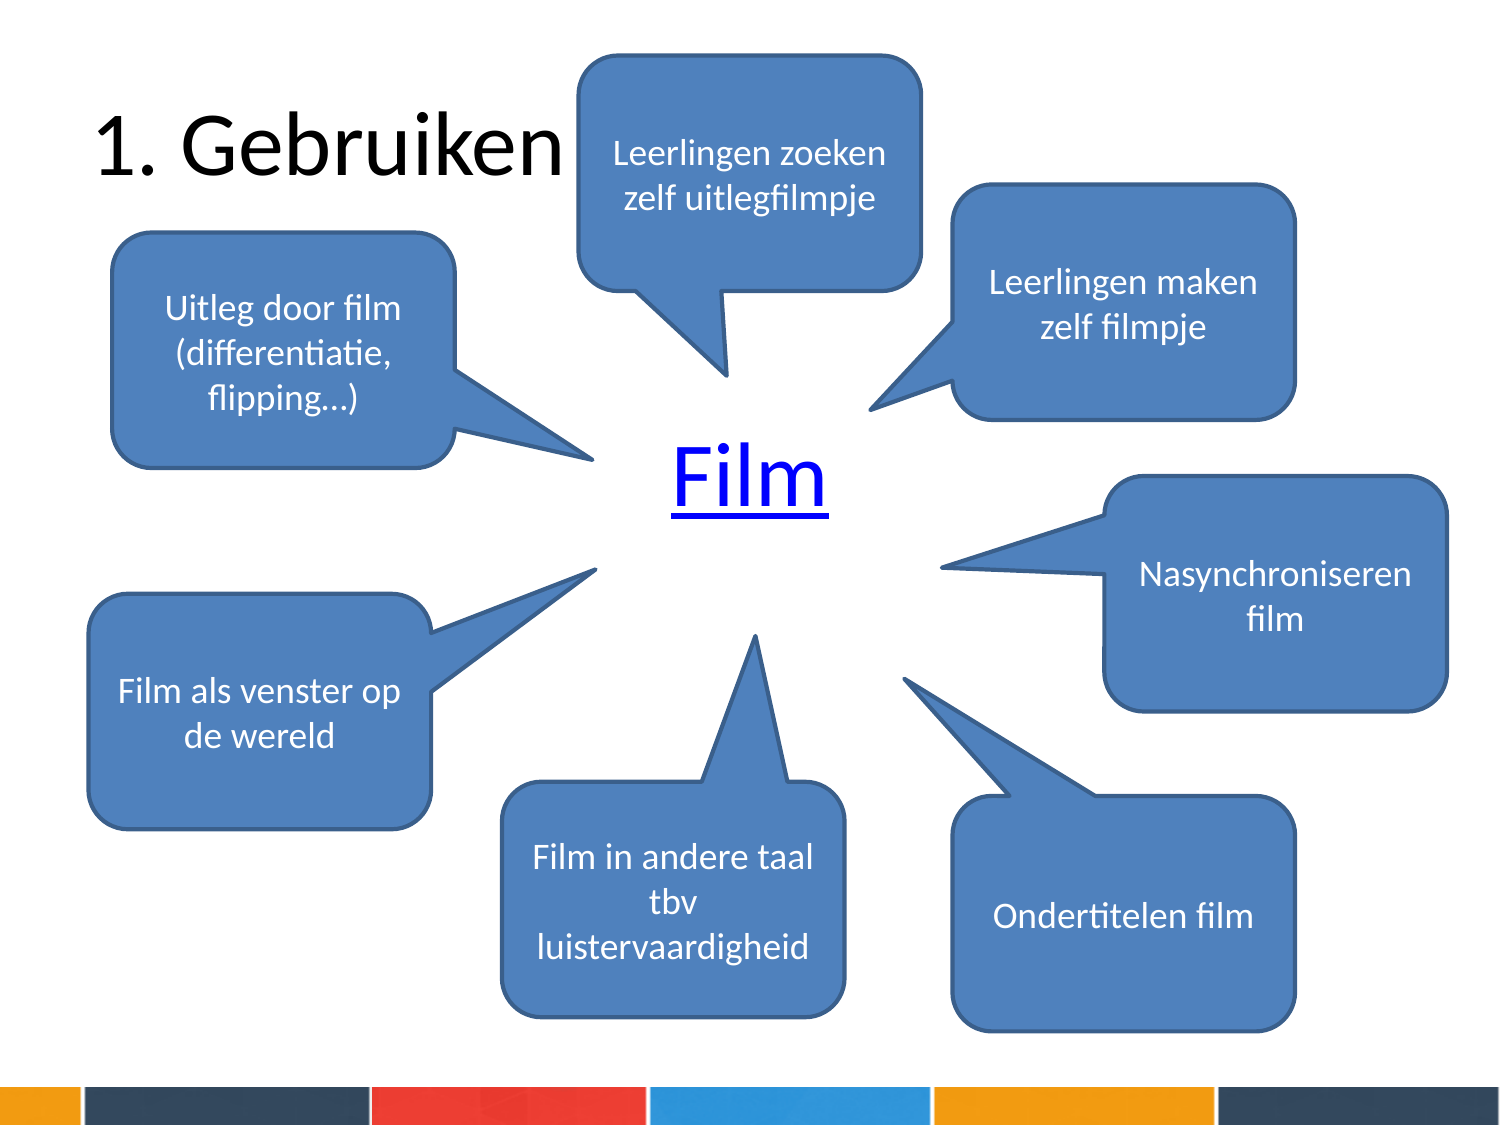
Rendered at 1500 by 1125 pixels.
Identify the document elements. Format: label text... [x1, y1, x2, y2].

text_box Leerlingen maken zelf filmpje [924, 233, 1298, 349]
picture [0, 1087, 1500, 1125]
text_box Ondertitelen film [902, 676, 1298, 1034]
text_box Film [112, 349, 1388, 591]
text_box Film in andere taal tbv luistervaardigheid [499, 633, 847, 1020]
text_box Uitleg door film (differentiatie, flipping…) [109, 233, 457, 442]
text_box Nasynchroniseren film [1102, 473, 1450, 714]
title 1. Gebruiken [75, 45, 1425, 233]
text_box Leerlingen zoeken zelf uitlegfilmpje [576, 233, 924, 349]
text_box Film als venster op de wereld [86, 591, 571, 832]
